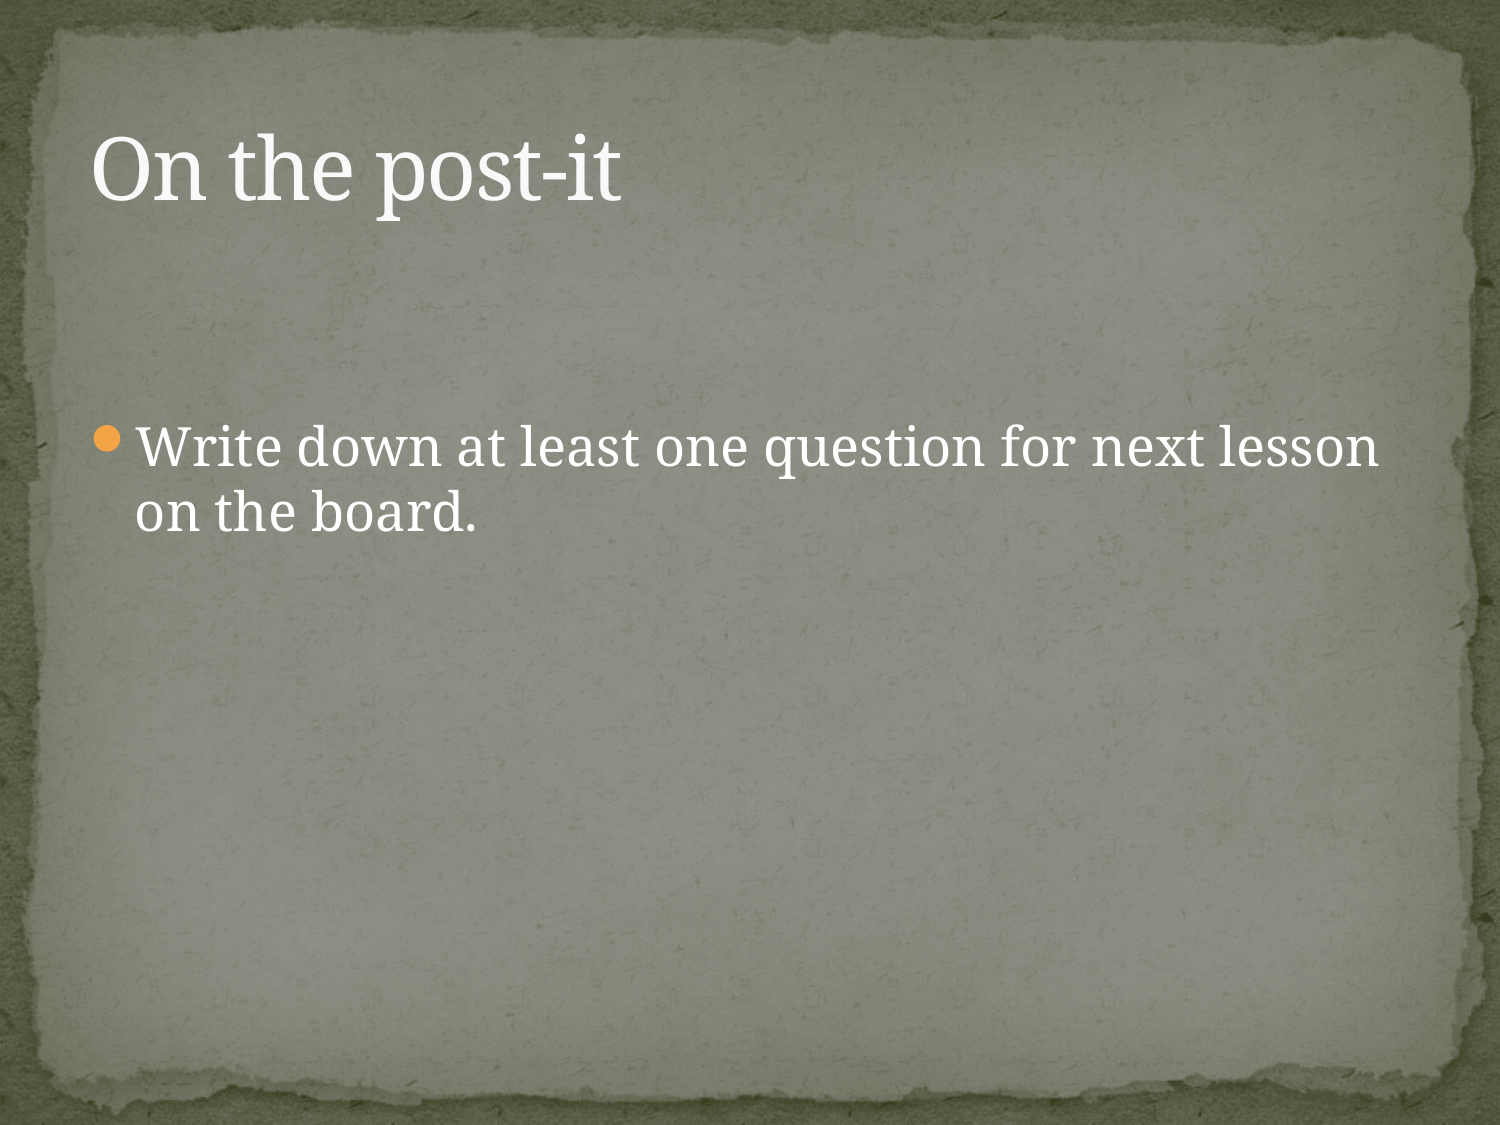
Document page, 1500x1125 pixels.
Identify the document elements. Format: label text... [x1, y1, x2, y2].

title On the post-it [74, 24, 1425, 225]
list Write down at least one question for next lesson on the board. [75, 249, 1425, 1000]
